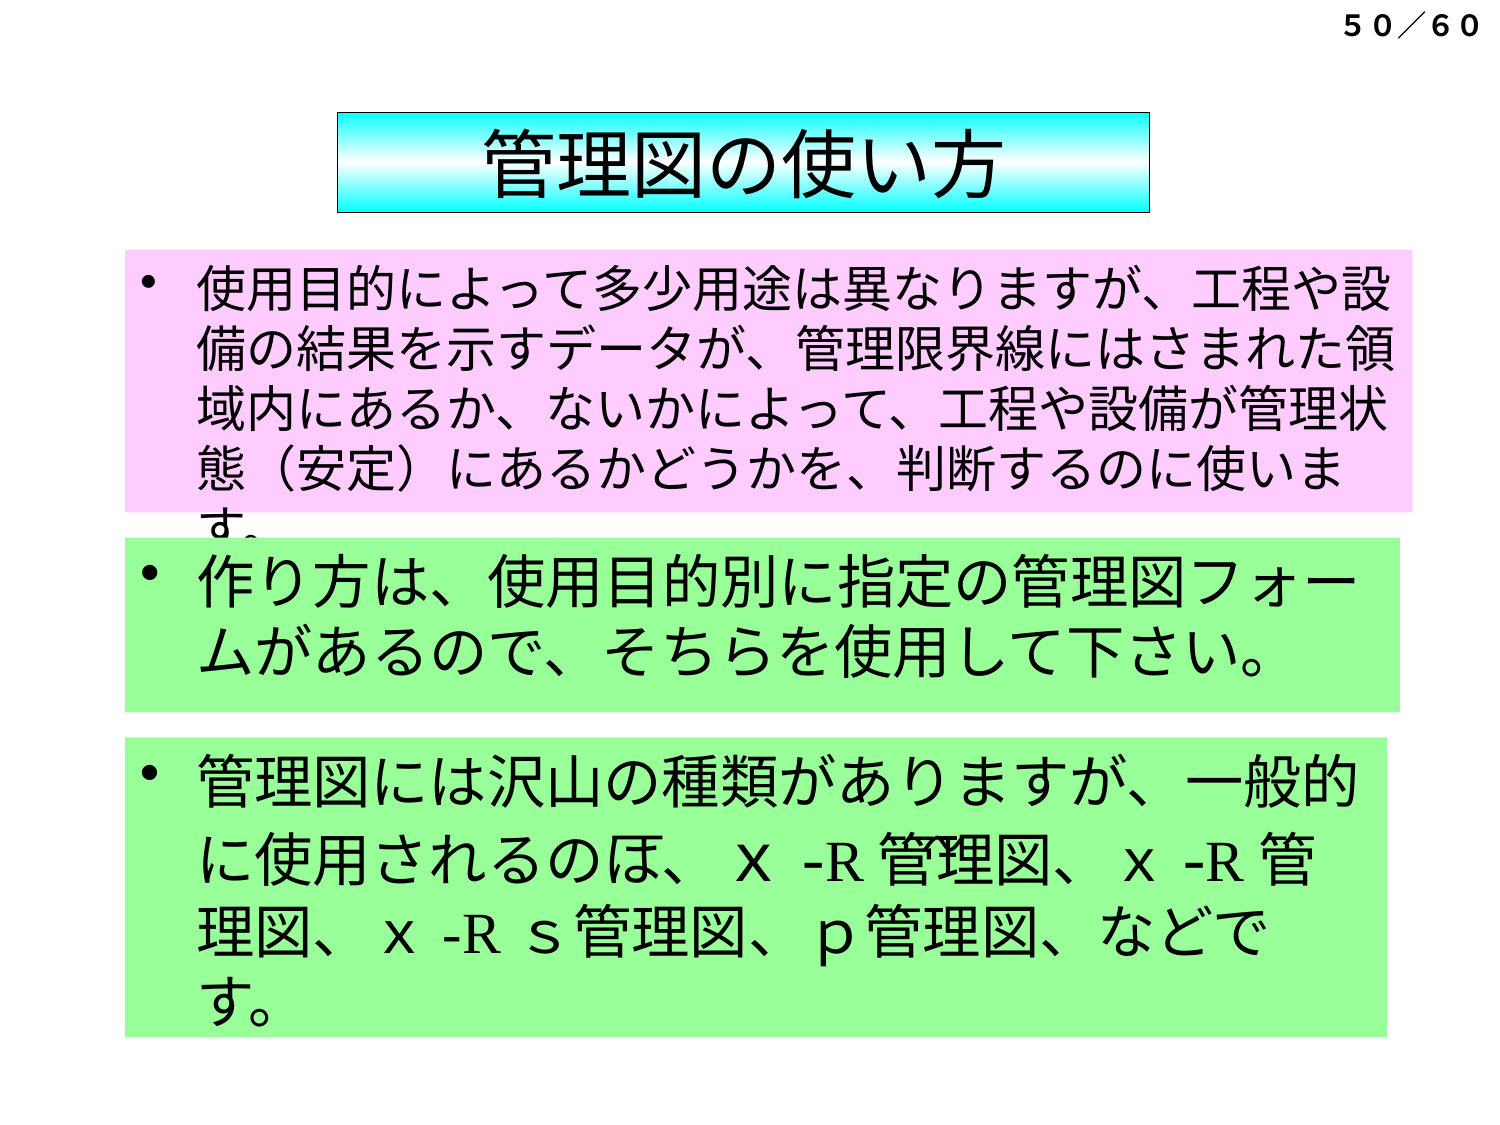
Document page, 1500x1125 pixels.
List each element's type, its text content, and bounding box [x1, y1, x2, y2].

list 使用目的によって多少用途は異なりますが、工程や設備の結果を示すデータが、管理限界線にはさまれた領域内にあるか、ないかによって、工程や設備が管理状態（安定）にあるかどうかを、判断するのに使います。 [125, 249, 1413, 513]
title 管理図の使い方 [337, 112, 1150, 213]
text_box ５０／６０ [1324, 0, 1500, 85]
text_box [924, 837, 963, 850]
list 作り方は、使用目的別に指定の管理図フォームがあるので、そちらを使用して下さい。 [125, 537, 1400, 713]
text_box 管理図には沢山の種類がありますが、一般的に使用されるのは、ｘ-R管理図、ｘ-R管理図、ｘ-Rｓ管理図、ｐ管理図、などです。 [124, 737, 1388, 1038]
